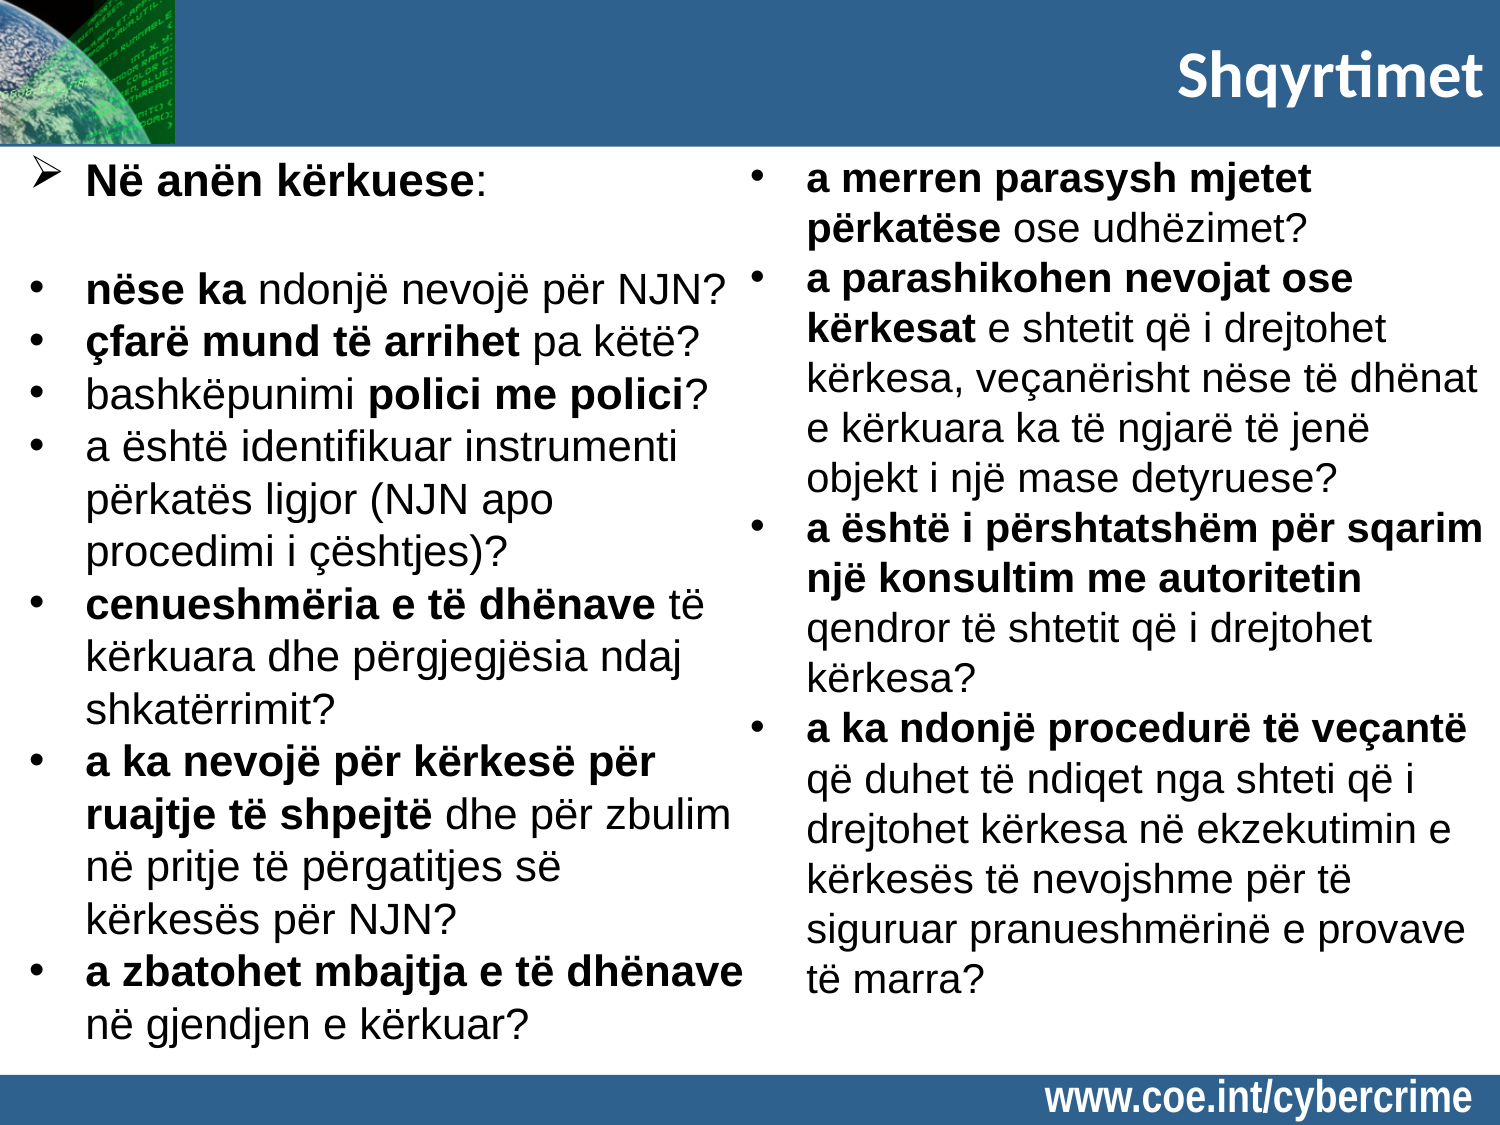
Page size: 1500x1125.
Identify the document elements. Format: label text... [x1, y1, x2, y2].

text_box Në anën kërkuese: nëse ka ndonjë nevojë për NJN? çfarë mund të arrihet pa këtë? bashkëpunimi polici me polici? a është identifikuar instrumenti përkatës ligjor (NJN apo procedimi i çështjes)? cenueshmëria e të dhënave të kërkuara dhe përgjegjësia ndaj shkatërrimit? a ka nevojë për kërkesë për ruajtje të shpejtë dhe për zbulim në pritje të përgatitjes së kërkesës për NJN? a zbatohet mbajtja e të dhënave në gjendjen e kërkuar? [14, 143, 765, 1056]
picture [0, 0, 175, 144]
text_box www.coe.int/cybercrime [1030, 1059, 1500, 1125]
text_box Shqyrtimet [179, 0, 1500, 143]
text_box [0, 1073, 1030, 1125]
text_box a merren parasysh mjetet përkatëse ose udhëzimet? a parashikohen nevojat ose kërkesat e shtetit që i drejtohet kërkesa, veçanërisht nëse të dhënat e kërkuara ka të ngjarë të jenë objekt i një mase detyruese? a është i përshtatshëm për sqarim një konsultim me autoritetin qendror të shtetit që i drejtohet kërkesa? a ka ndonjë procedurë të veçantë që duhet të ndiqet nga shteti që i drejtohet kërkesa në ekzekutimin e kërkesës të nevojshme për të siguruar pranueshmërinë e provave të marra? [735, 143, 1500, 1010]
